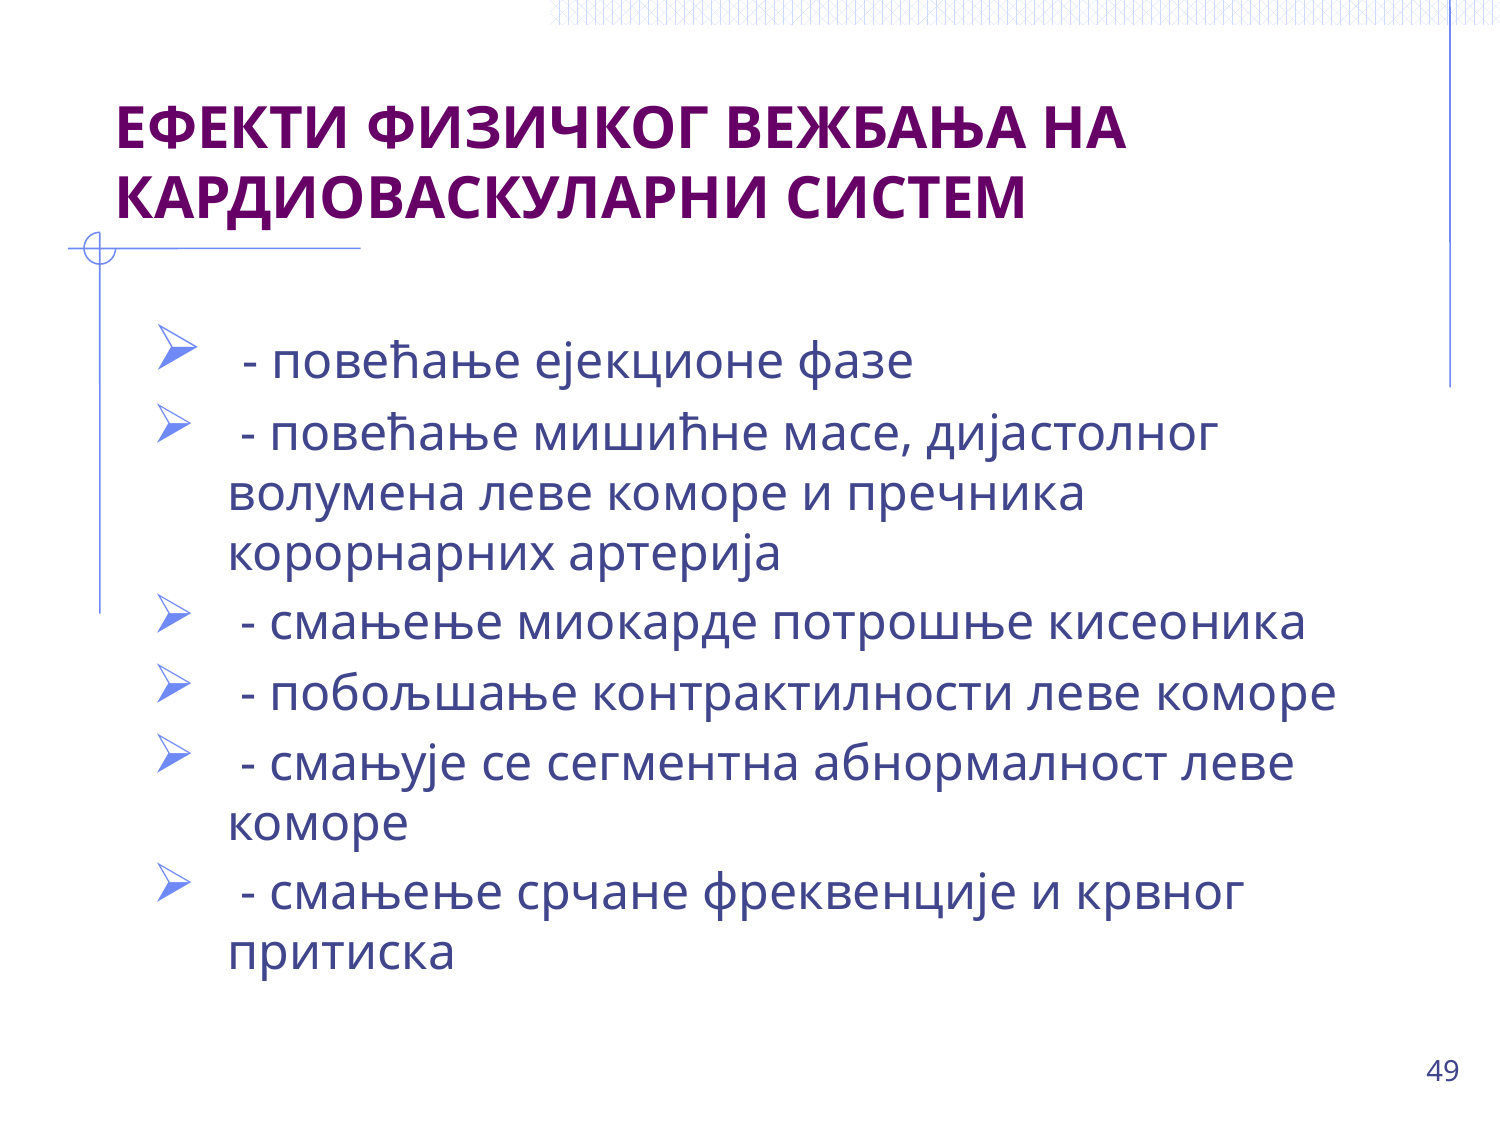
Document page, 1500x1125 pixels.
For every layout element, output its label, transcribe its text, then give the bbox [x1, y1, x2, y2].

title ЕФЕКТИ ФИЗИЧКОГ ВЕЖБАЊА НА КАРДИОВАСКУЛАРНИ СИСТЕМ [99, 49, 1376, 238]
list - повећање ејекционе фазе - повећање мишићне масе, дијастолног волумена леве коморе и пречника корорнарних артерија - смањење миокарде потрошње кисеоника - побољшање контрактилности леве коморе - смањује се сегментна абнормалност леве коморе - смањење срчане фреквенције и крвног притиска [137, 312, 1413, 988]
slide_number 49 [1162, 1025, 1475, 1100]
